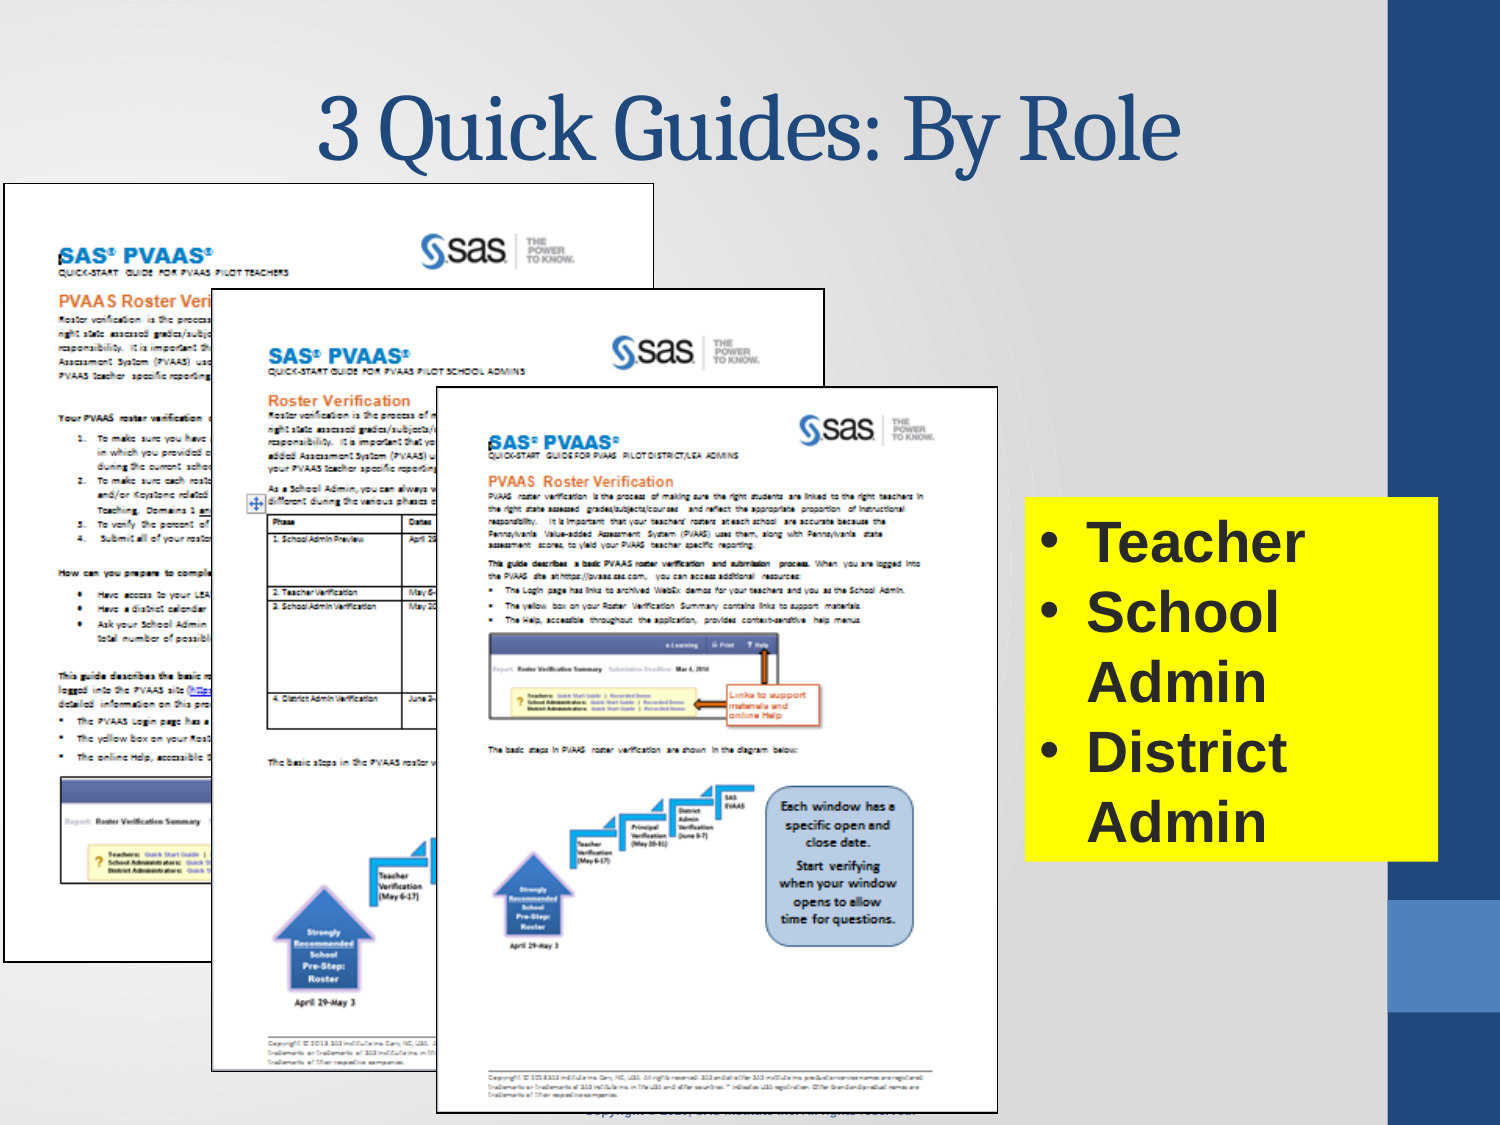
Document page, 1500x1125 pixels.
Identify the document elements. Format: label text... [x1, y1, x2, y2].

text_box Teacher School Admin District Admin [1025, 497, 1439, 862]
picture [3, 183, 998, 1114]
title 3 Quick Guides: By Role [75, 45, 1425, 200]
